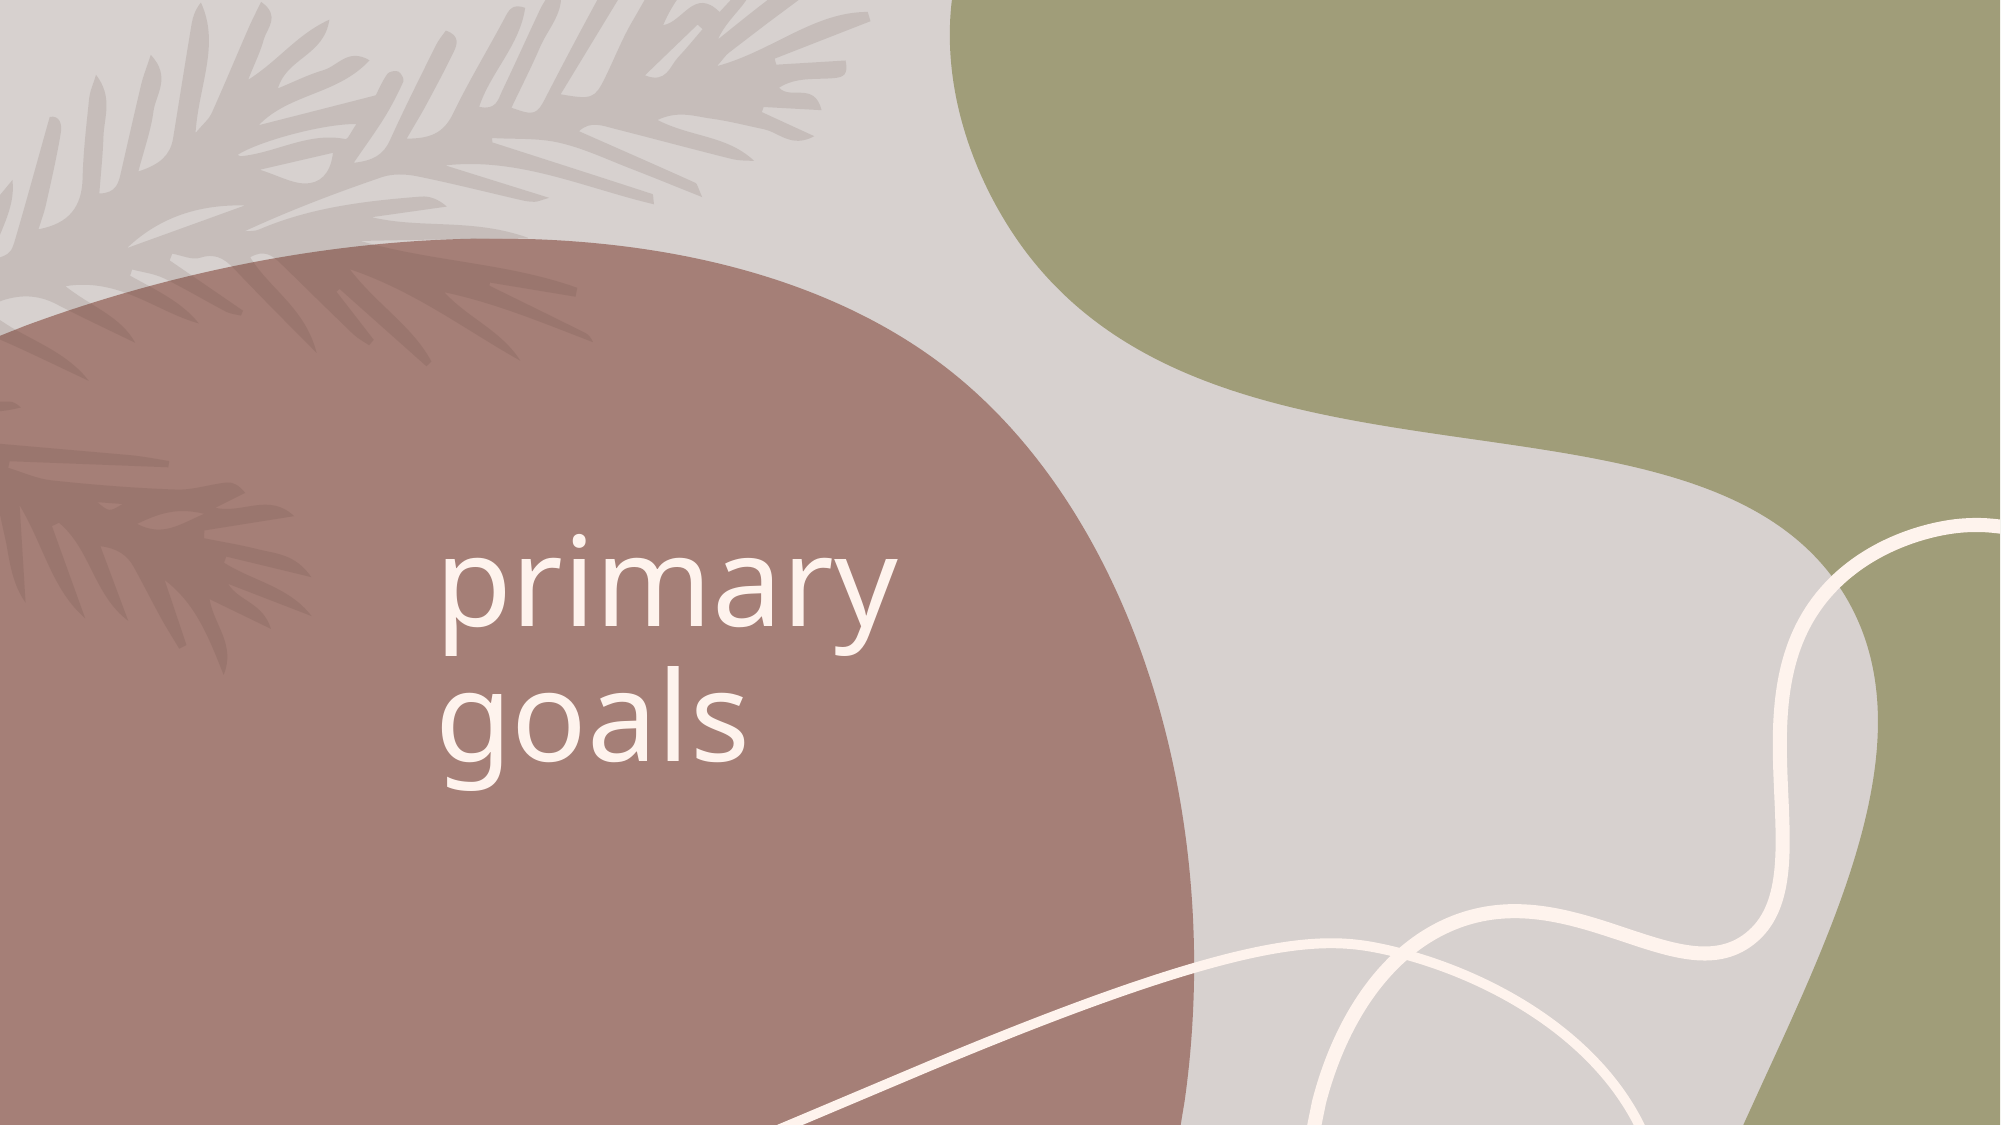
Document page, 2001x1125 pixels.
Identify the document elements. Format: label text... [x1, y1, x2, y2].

title primary goals [420, 504, 1214, 796]
